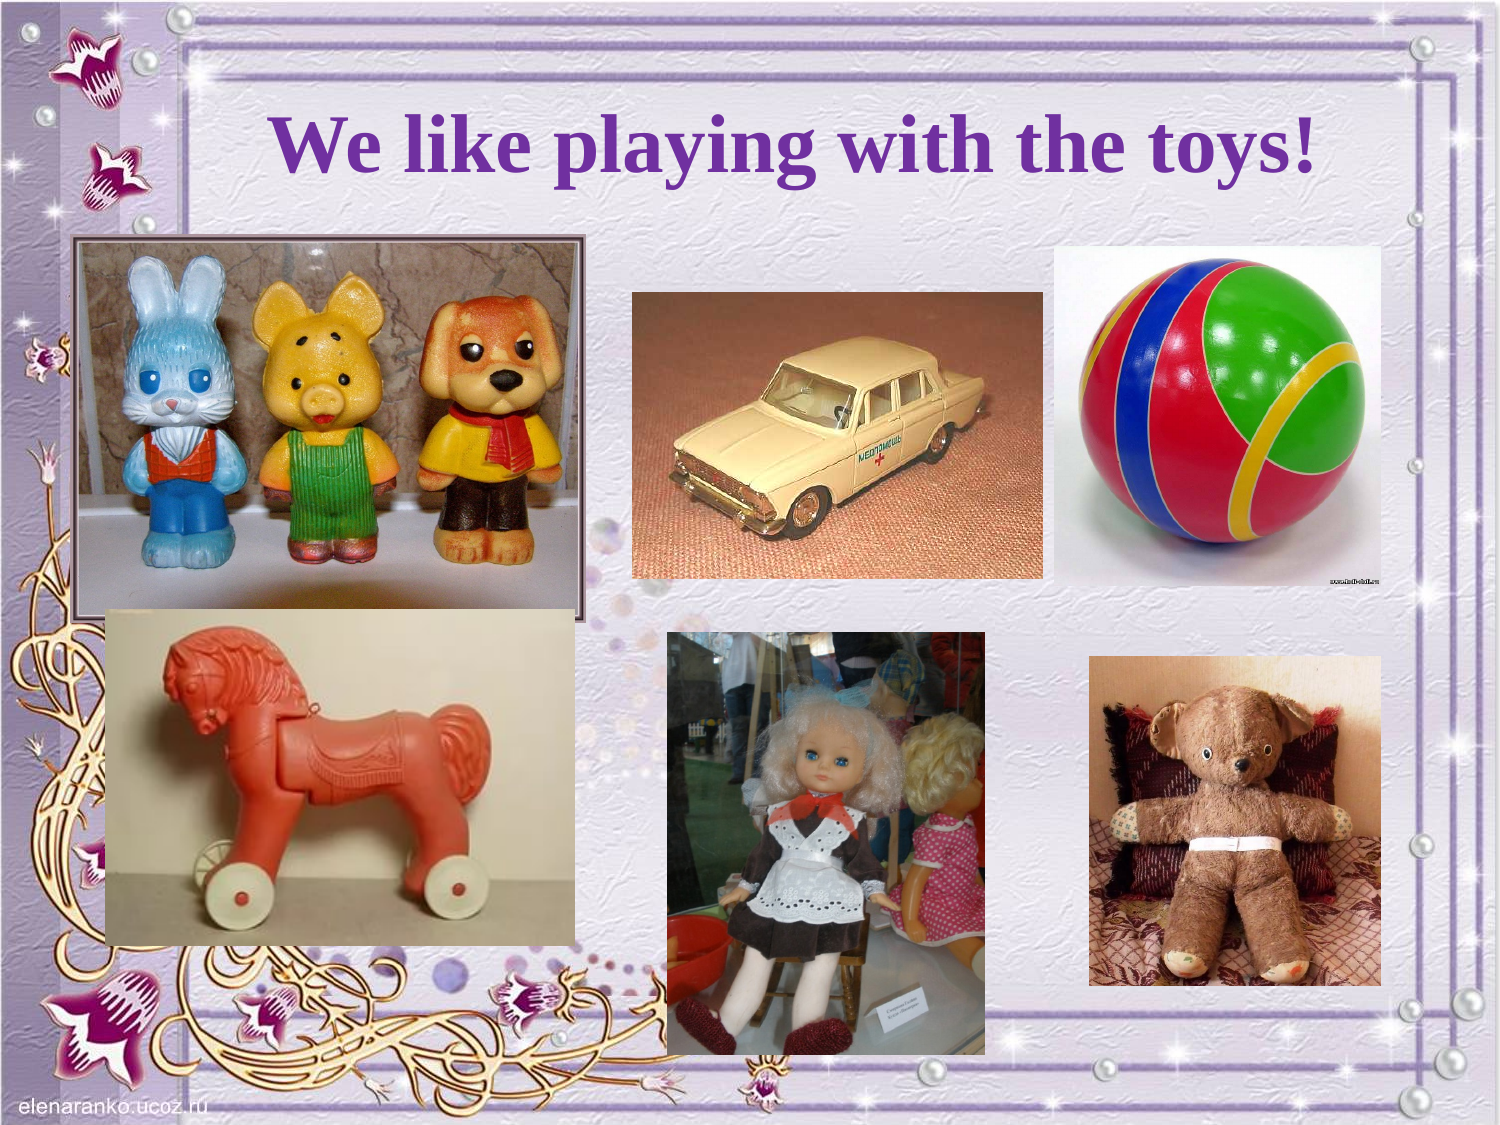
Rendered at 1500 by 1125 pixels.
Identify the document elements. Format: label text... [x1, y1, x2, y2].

picture [0, 0, 1500, 1125]
text_box We like playing with the toys! [251, 82, 1335, 197]
